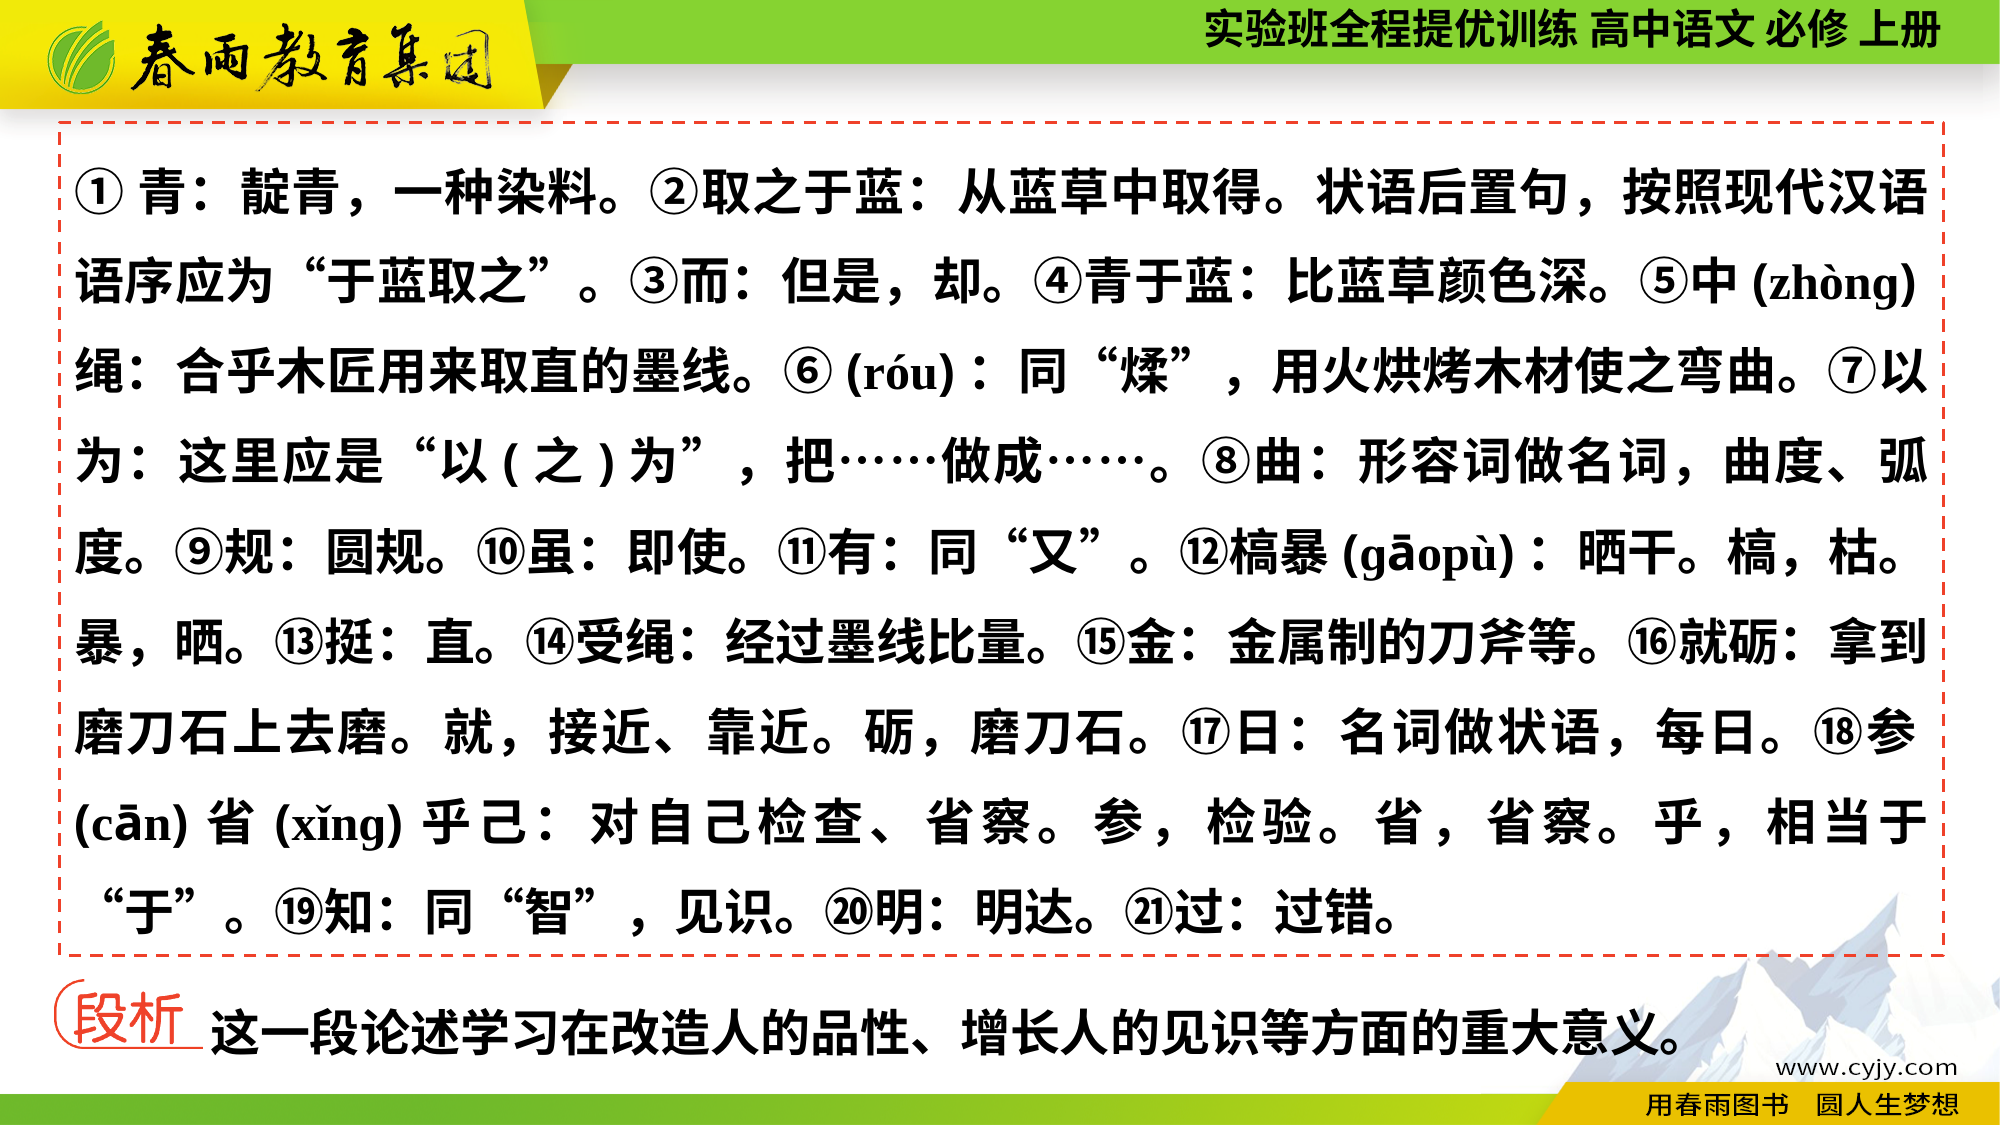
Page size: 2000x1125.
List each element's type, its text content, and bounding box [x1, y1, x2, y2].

text_box 这一段论述学习在改造人的品性、增长人的见识等方面的重大意义。 [59, 964, 1944, 1069]
list ①青：靛青，一种染料。②取之于蓝：从蓝草中取得。状语后置句，按照现代汉语语序应为“于蓝取之”。③而：但是，却。④青于蓝：比蓝草颜色深。⑤中(zhònɡ)绳：合乎木匠用来取直的墨线。⑥(róu)：同“煣”，用火烘烤木材使之弯曲。⑦以为：这里应是“以(之)为”，把……做成……。⑧曲：形容词做名词，曲度、弧度。⑨规：圆规。⑩虽：即使。⑪有：同“又”。⑫槁暴(ɡāopù)：晒干。槁，枯。暴，晒。⑬挺：直。⑭受绳：经过墨线比量。⑮金：金属制的刀斧等。⑯就砺：拿到磨刀石上去磨。就，接近、靠近。砺，磨刀石。⑰日：名词做状语，每日。⑱参(cān)省(xǐnɡ)乎己：对自己检查、省察。参，检验。省，省察。乎，相当于“于”。⑲知：同“智”，见识。⑳明：明达。㉑过：过错。 [59, 122, 1944, 956]
picture [0, 0, 2000, 1125]
